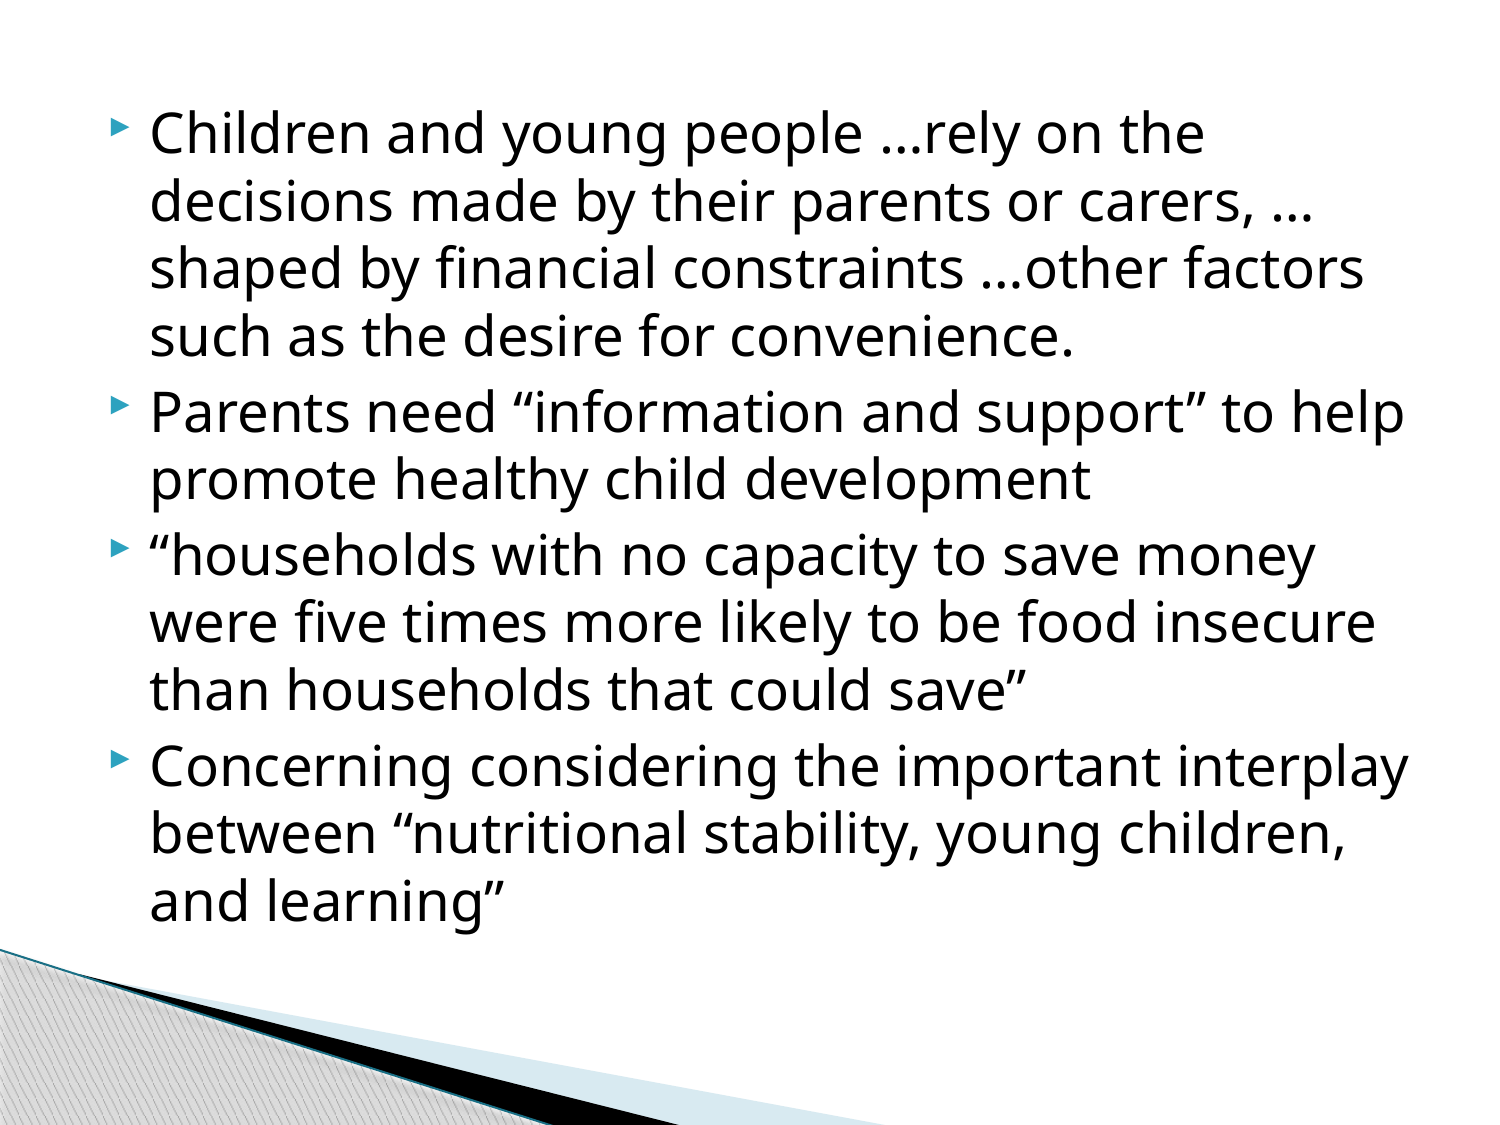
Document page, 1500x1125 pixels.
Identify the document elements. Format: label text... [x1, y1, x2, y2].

list Children and young people …rely on the decisions made by their parents or carers, …shaped by financial constraints …other factors such as the desire for convenience. Parents need “information and support” to help promote healthy child development “households with no capacity to save money were five times more likely to be food insecure than households that could save” Concerning considering the important interplay between “nutritional stability, young children, and learning” [75, 90, 1425, 986]
